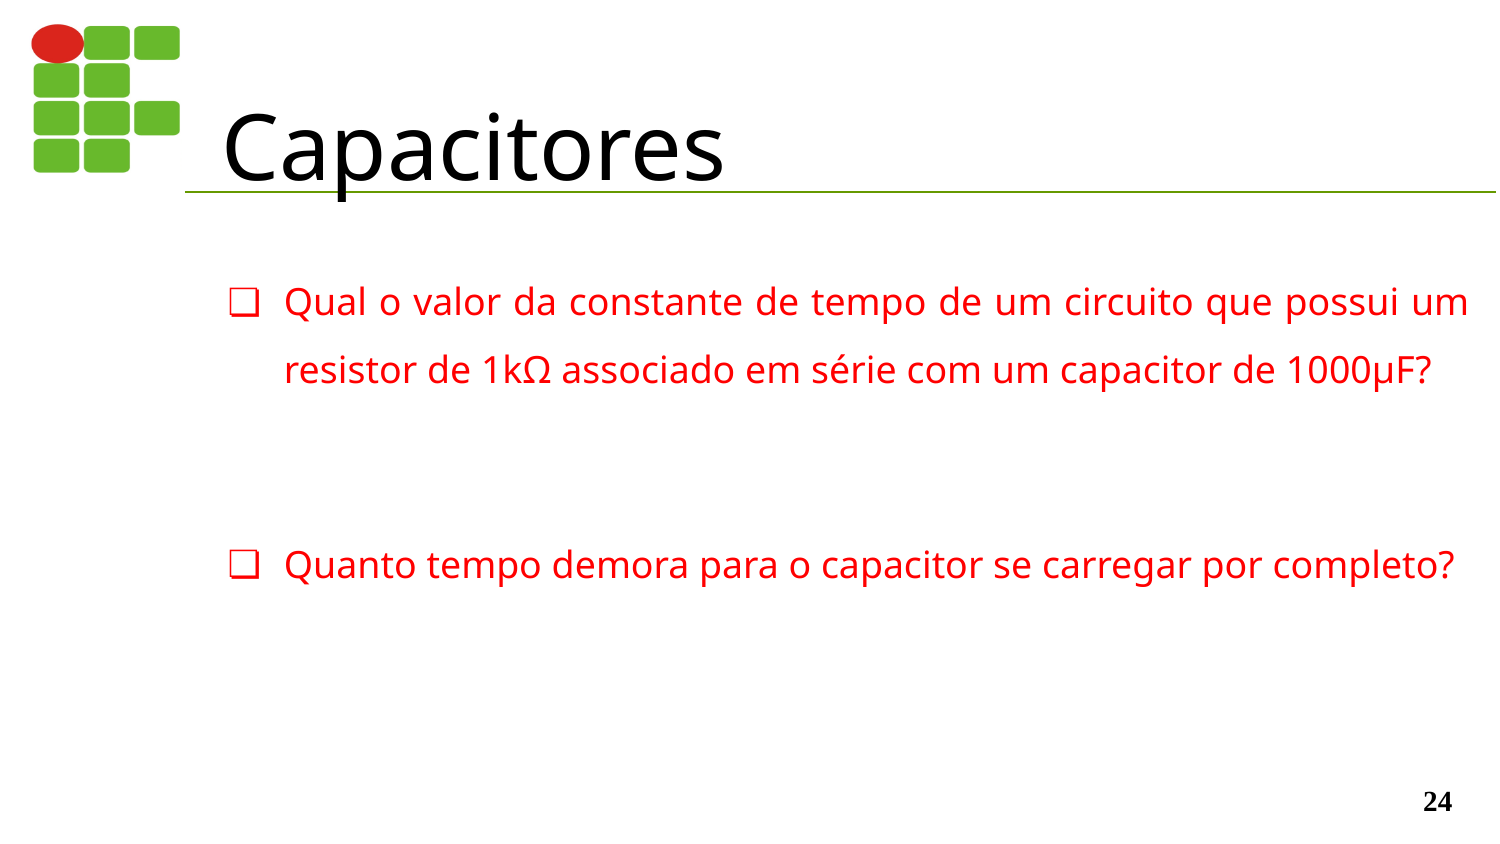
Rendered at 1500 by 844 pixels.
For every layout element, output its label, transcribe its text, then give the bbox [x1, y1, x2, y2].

text_box ‹#› [1390, 768, 1468, 825]
list Quanto tempo demora para o capacitor se carregar por completo? [193, 510, 1486, 653]
picture [29, 23, 182, 174]
list Qual o valor da constante de tempo de um circuito que possui um resistor de 1kΩ associado em série com um capacitor de 1000μF? [193, 248, 1486, 391]
title Capacitores [206, 26, 1468, 207]
